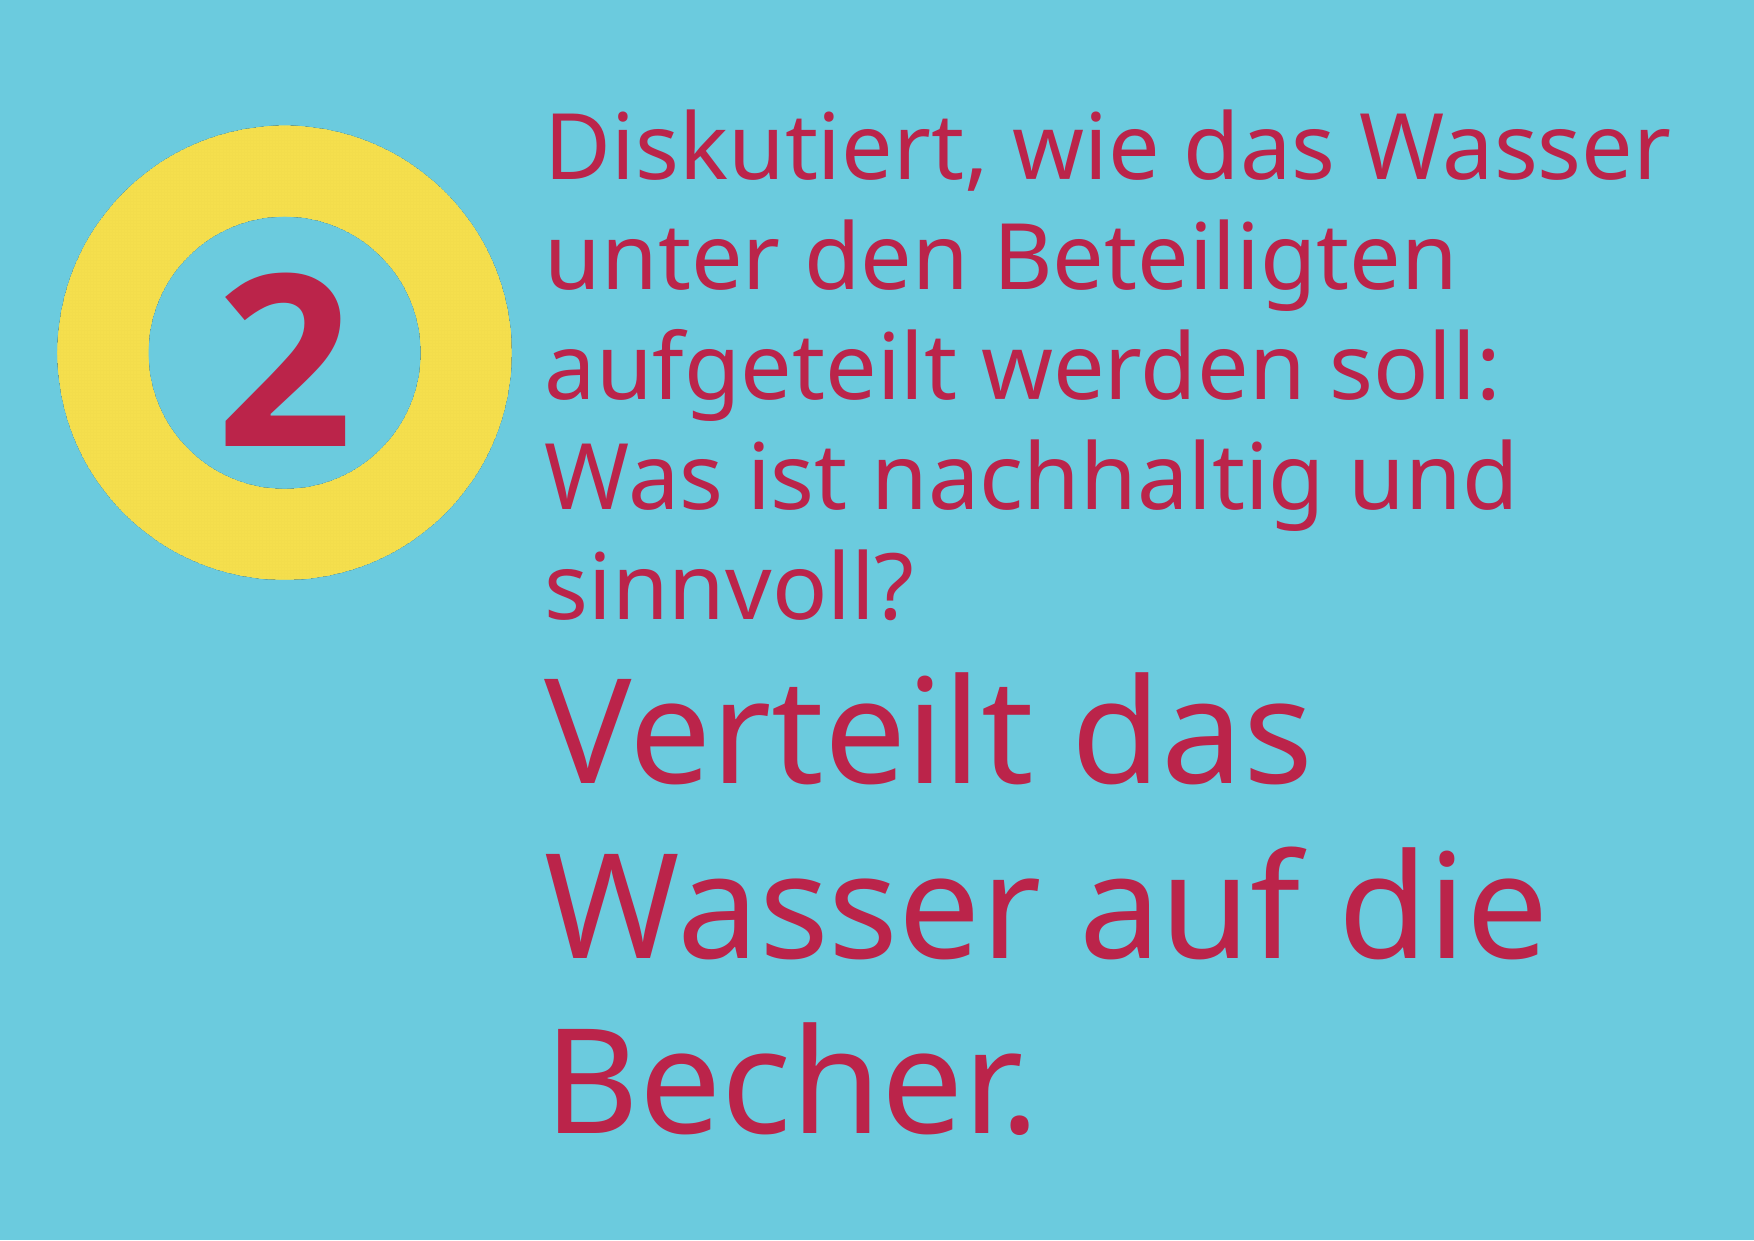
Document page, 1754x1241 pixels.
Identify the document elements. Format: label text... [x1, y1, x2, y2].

text_box Diskutiert, wie das Wasser unter den Beteiligten aufgeteilt werden soll: Was ist nachhaltig und sinnvoll? Verteilt das Wasser auf die Becher. [530, 80, 1715, 1170]
picture [57, 125, 512, 580]
